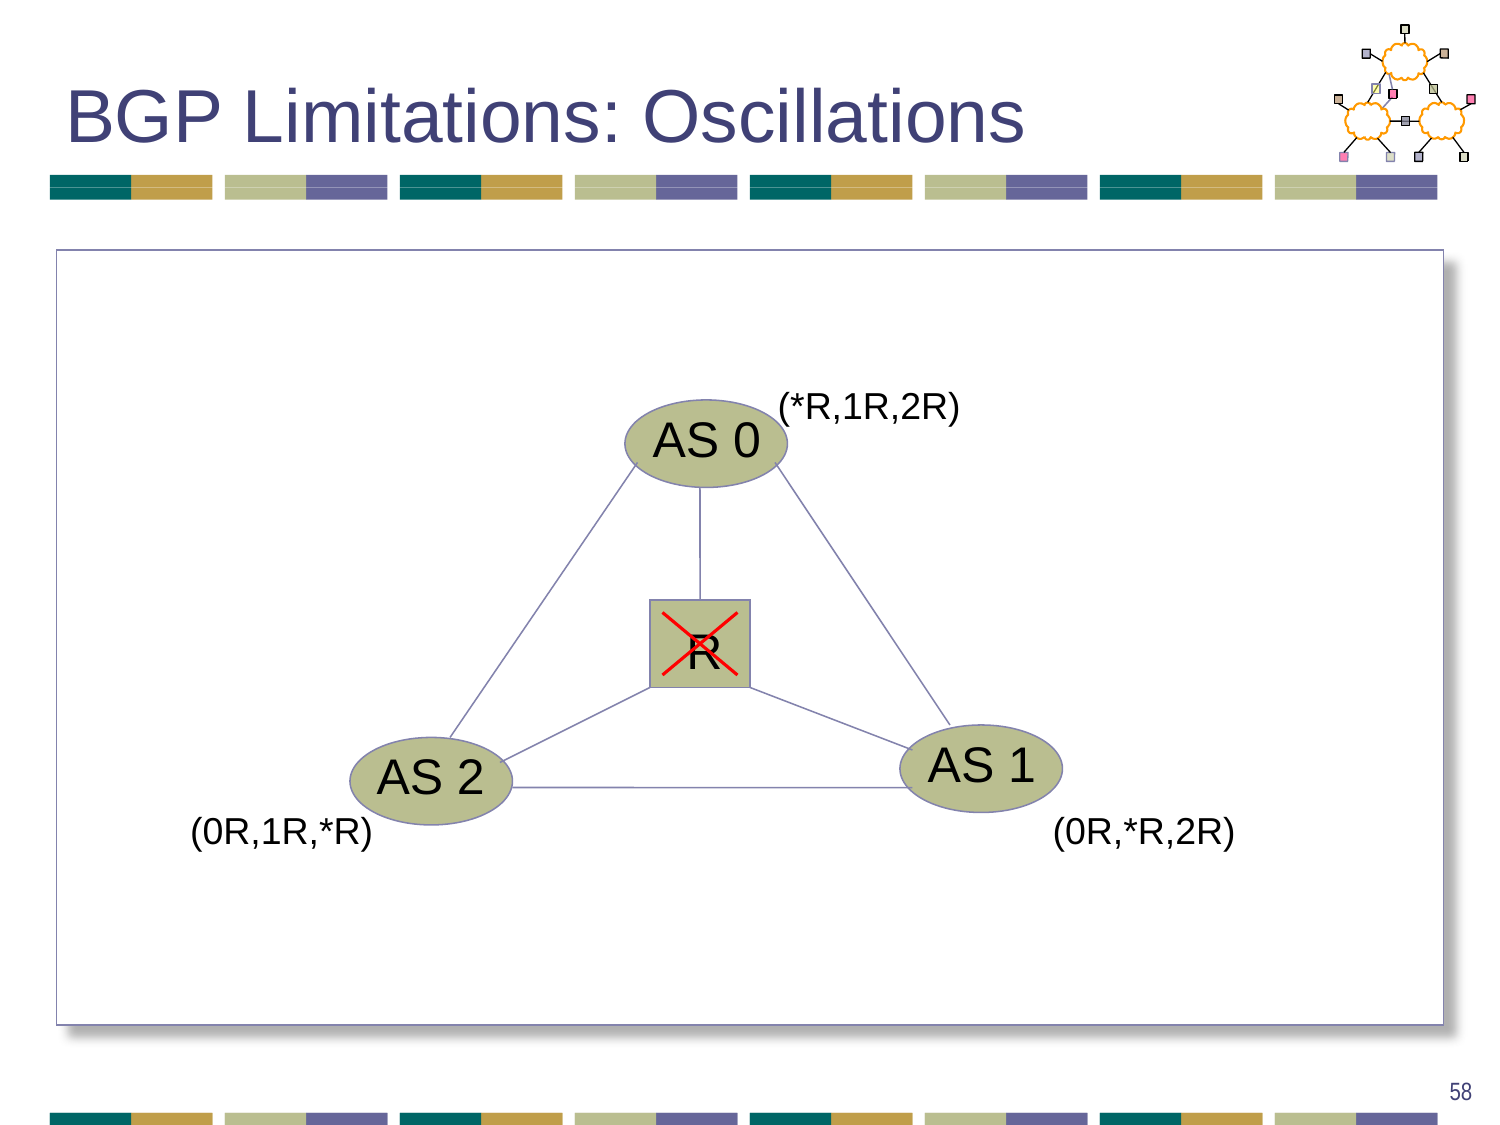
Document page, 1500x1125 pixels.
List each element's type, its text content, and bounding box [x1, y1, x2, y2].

text_box R [671, 612, 738, 688]
text_box (*R,1R,2R) [762, 374, 976, 435]
slide_number 58 [1174, 1037, 1488, 1113]
text_box [349, 759, 361, 799]
text_box [500, 757, 513, 805]
text_box [1051, 746, 1063, 792]
text_box [899, 745, 912, 787]
text_box [624, 420, 637, 467]
text_box [649, 475, 763, 488]
text_box [924, 800, 1037, 813]
text_box [650, 599, 750, 688]
title BGP Limitations: Oscillations [49, 62, 1388, 163]
text_box AS 2 [361, 737, 500, 813]
text_box AS 0 [637, 399, 776, 475]
text_box (0R,*R,2R) [1037, 799, 1251, 860]
text_box [56, 249, 1444, 1025]
text_box AS 1 [912, 724, 1051, 800]
text_box (0R,1R,*R) [175, 799, 389, 860]
text_box [776, 435, 788, 467]
text_box [389, 813, 487, 825]
